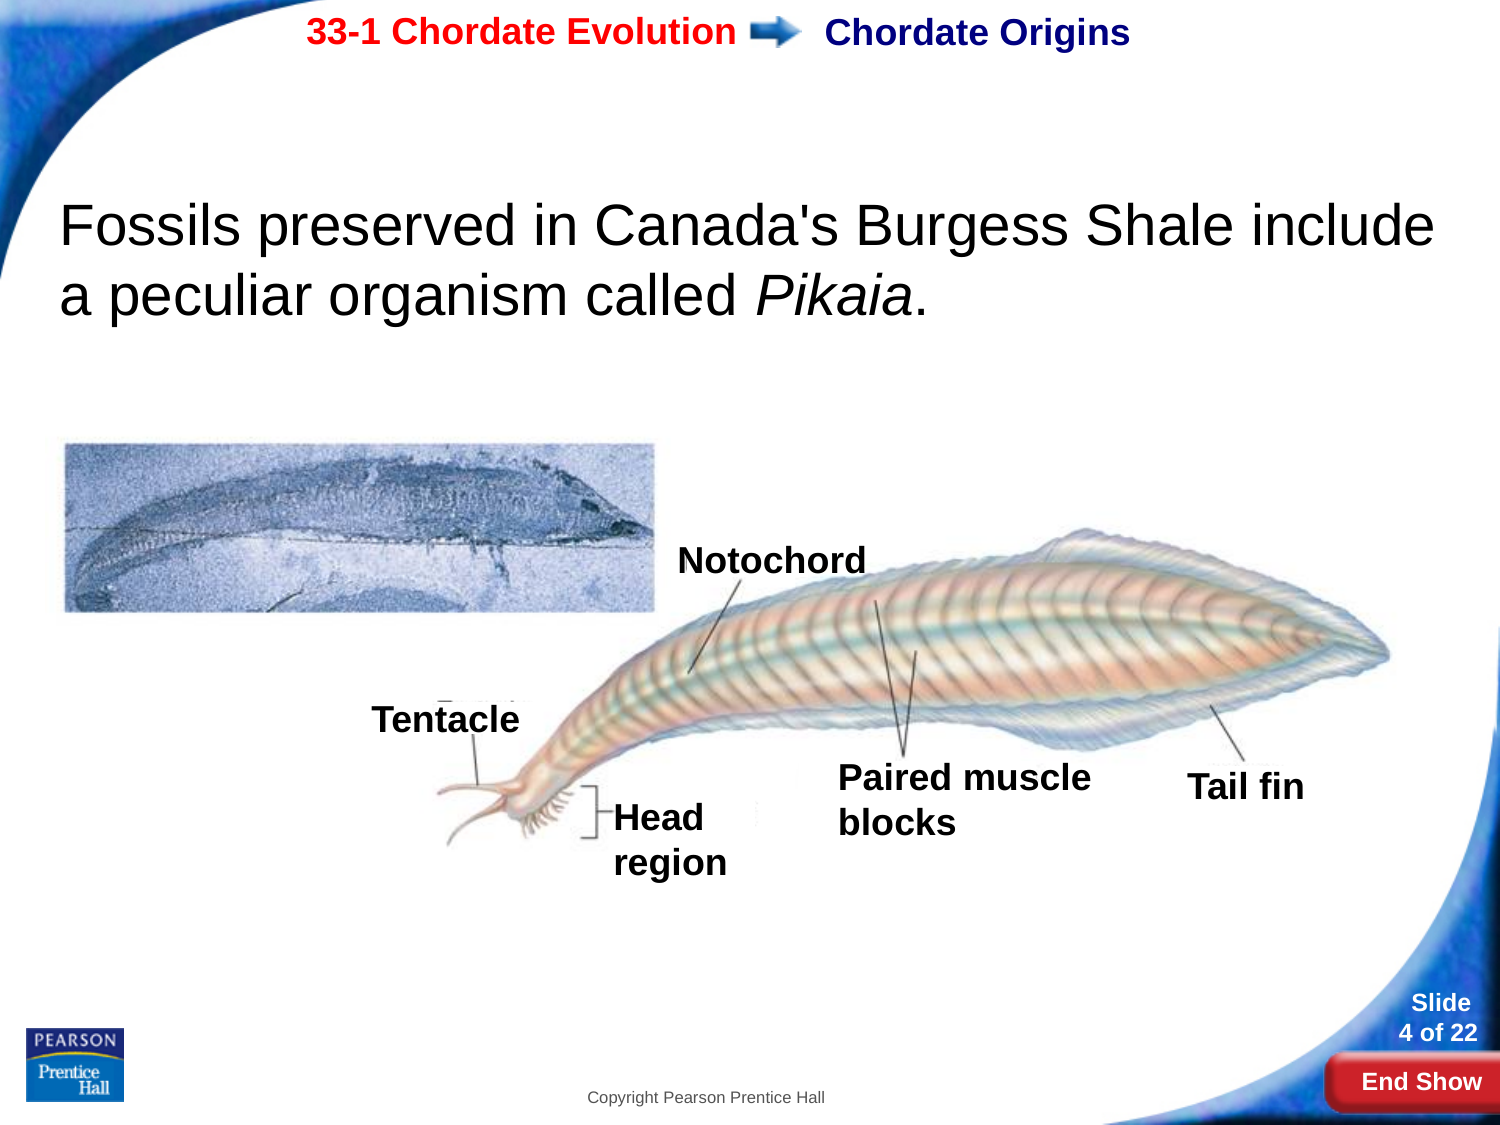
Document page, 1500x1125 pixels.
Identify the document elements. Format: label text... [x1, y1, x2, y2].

footer Copyright Pearson Prentice Hall [468, 1078, 945, 1105]
list Fossils preserved in Canada's Burgess Shale include a peculiar organism called Pikaia. [44, 179, 1463, 976]
picture [0, 0, 1500, 1125]
title Chordate Origins [809, 0, 1479, 76]
